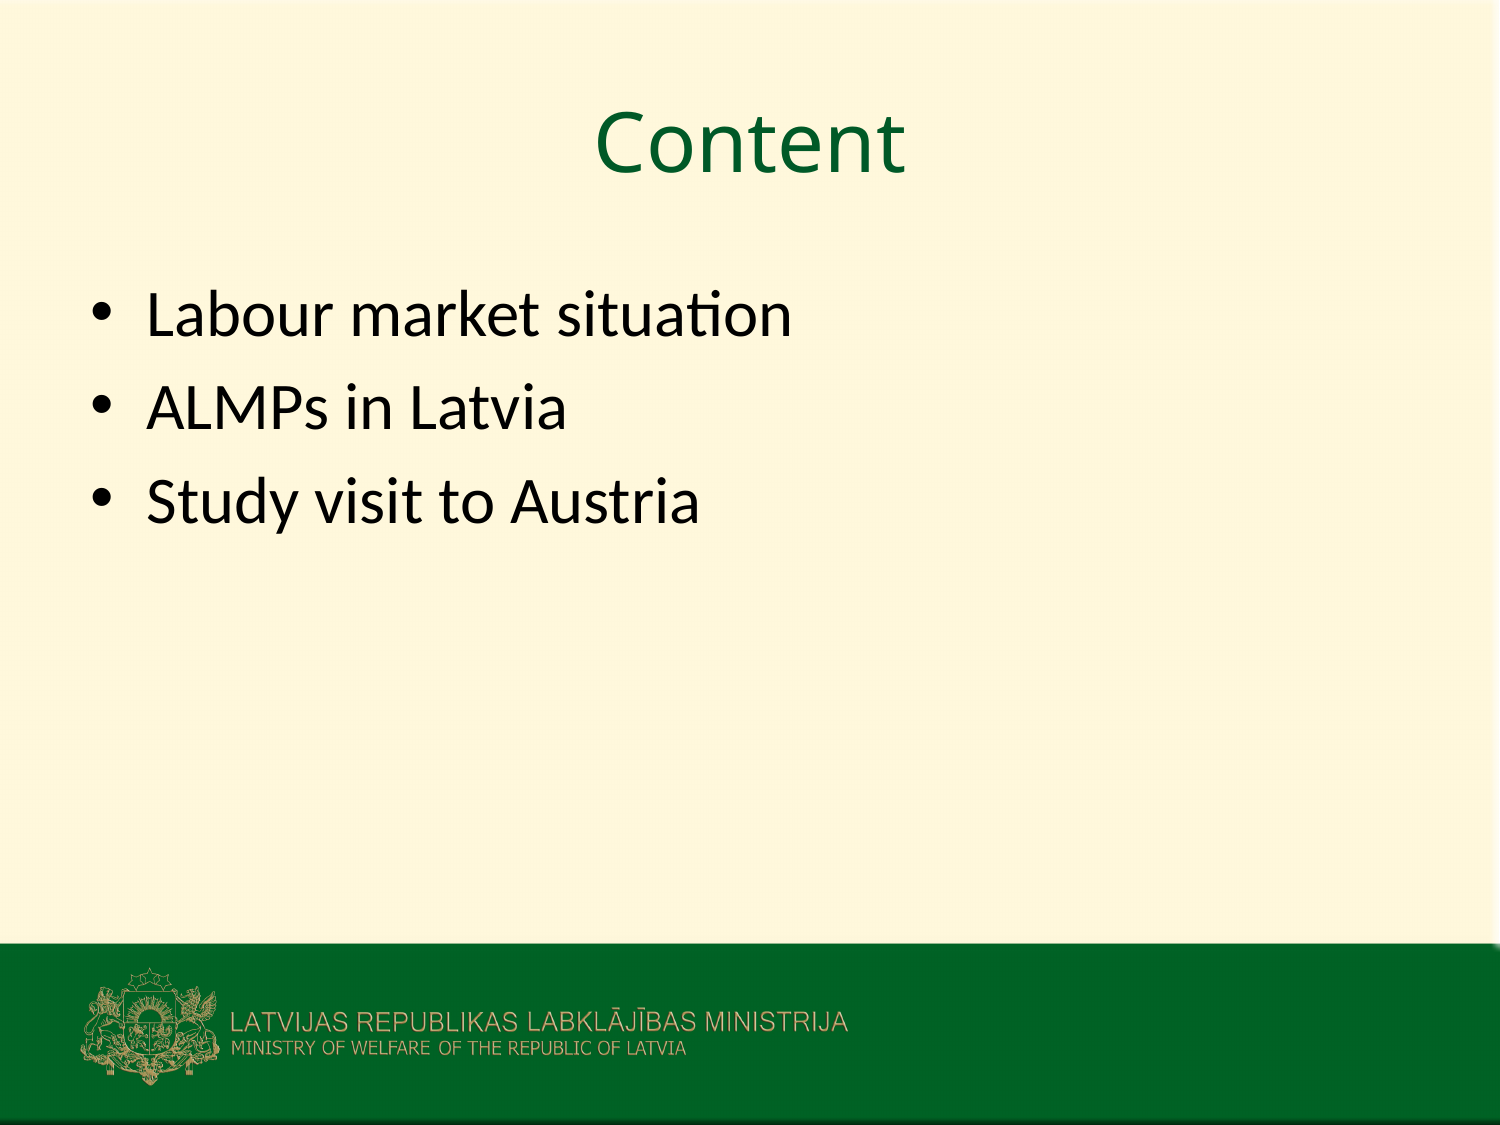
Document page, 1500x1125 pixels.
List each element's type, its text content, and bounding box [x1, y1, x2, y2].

picture [0, 0, 1500, 1125]
list Labour market situation ALMPs in Latvia Study visit to Austria [74, 262, 1426, 1006]
title Content [74, 44, 1426, 233]
